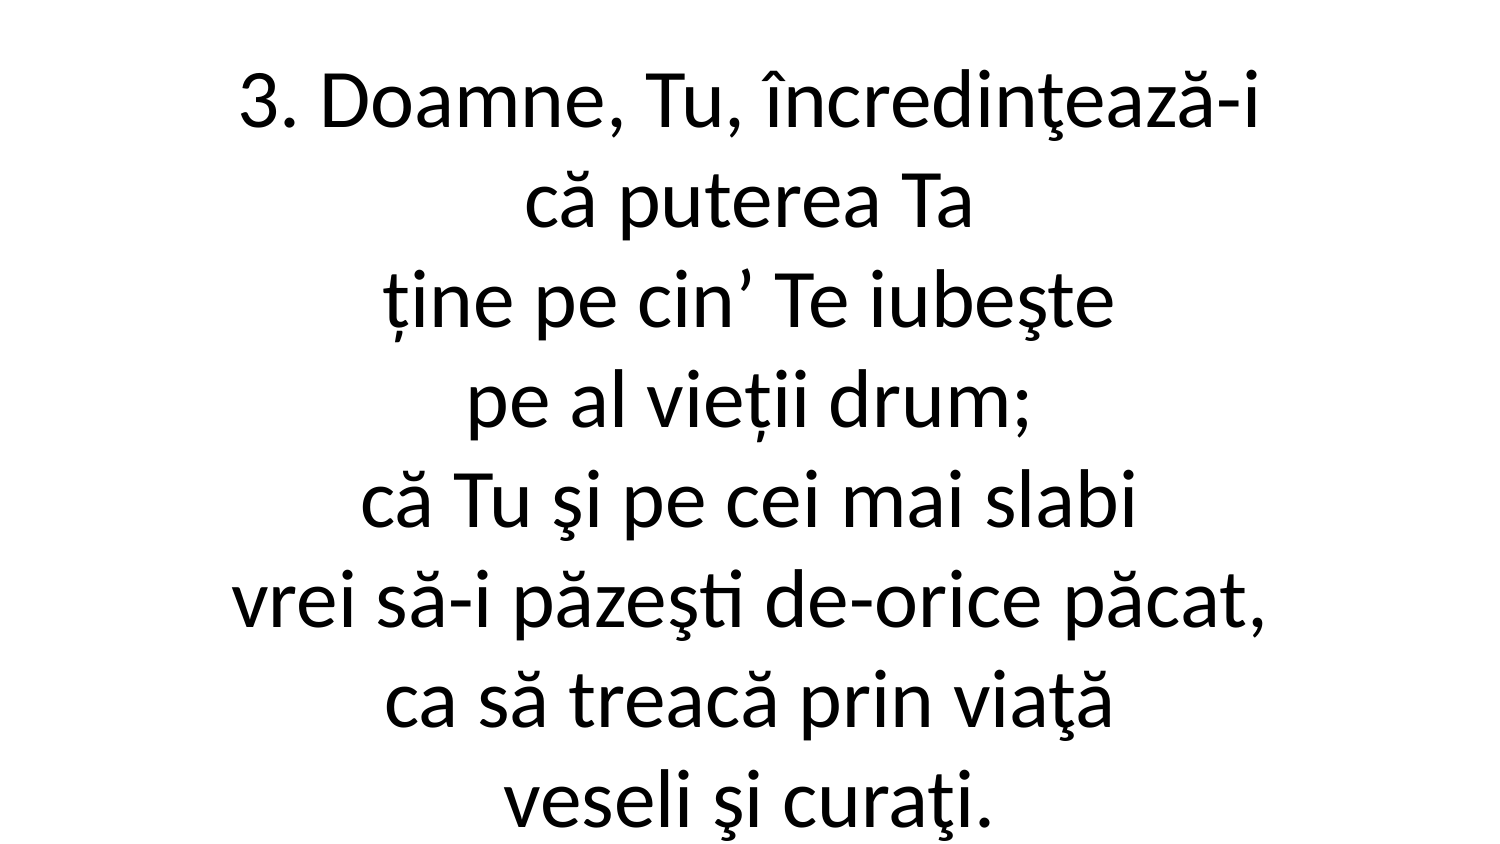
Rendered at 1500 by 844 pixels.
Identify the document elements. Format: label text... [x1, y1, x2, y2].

text_box 3. Doamne, Tu, încredinţează-i că puterea Ta ține pe cinʼ Te iubeşte pe al vieții drum; că Tu şi pe cei mai slabi vrei să-i păzeşti de-orice păcat, ca să treacă prin viaţă veseli şi curaţi. [216, 0, 1284, 844]
